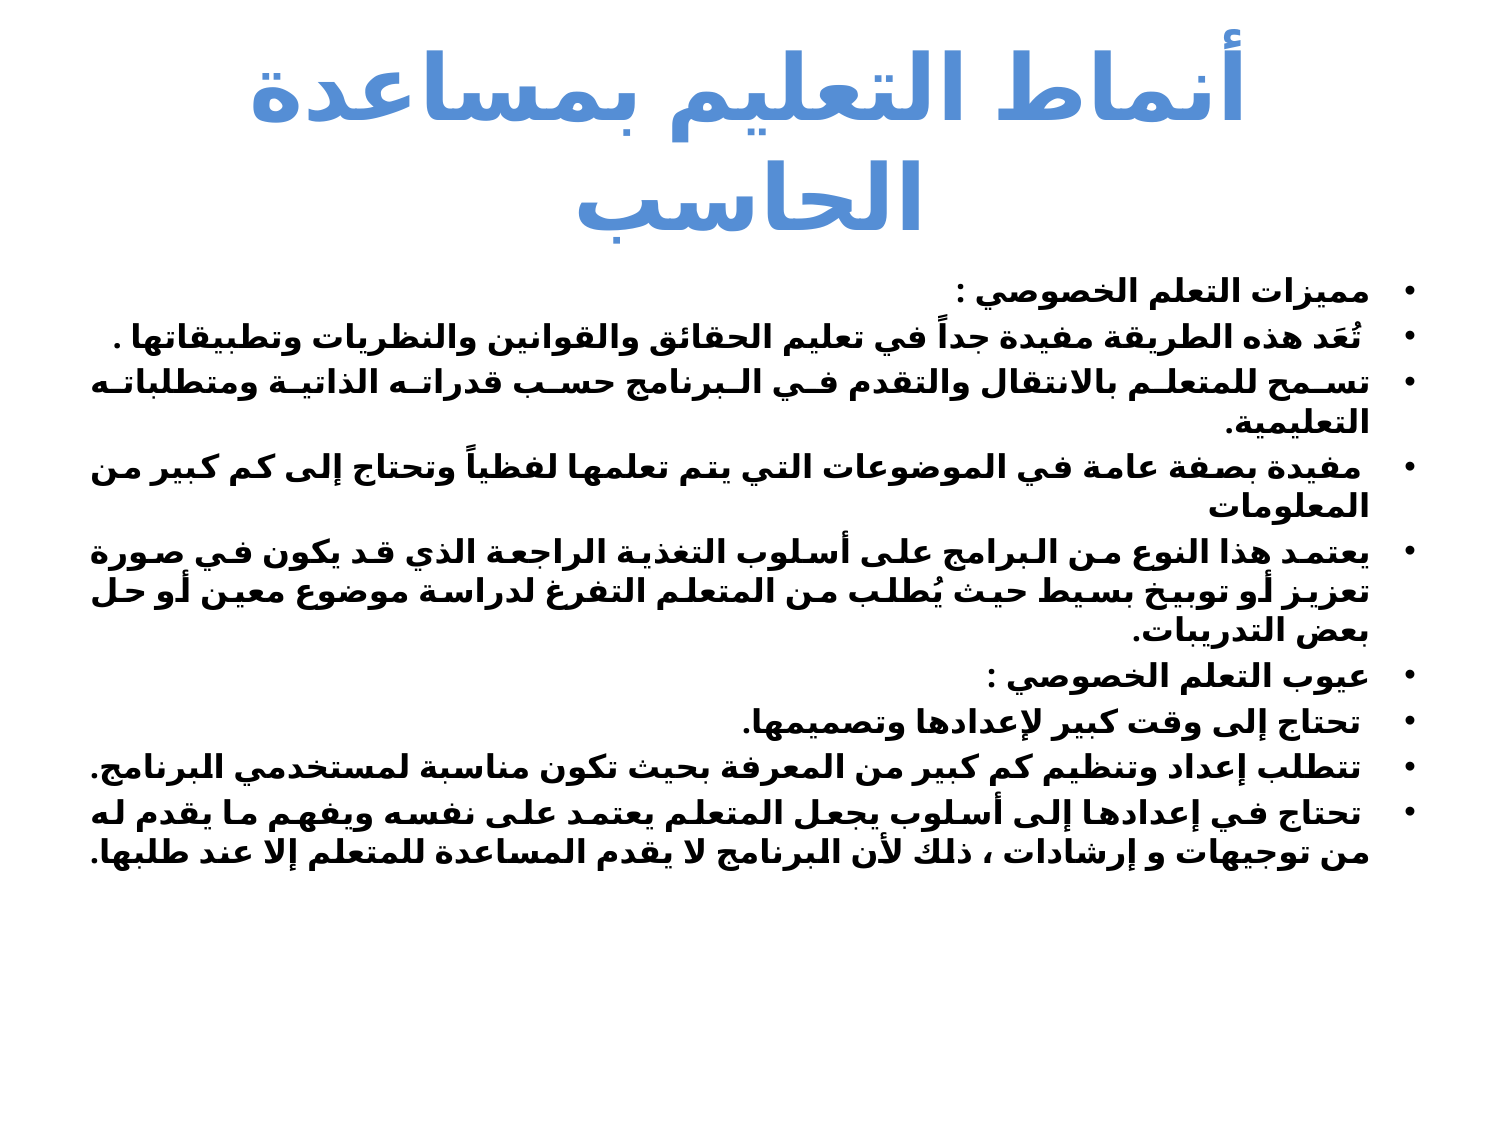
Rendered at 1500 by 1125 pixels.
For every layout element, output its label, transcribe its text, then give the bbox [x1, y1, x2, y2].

list مميزات التعلم الخصوصي : تُعَد هذه الطريقة مفيدة جداً في تعليم الحقائق والقوانين والنظريات وتطبيقاتها . تسمح للمتعلم بالانتقال والتقدم في البرنامج حسب قدراته الذاتية ومتطلباته التعليمية. مفيدة بصفة عامة في الموضوعات التي يتم تعلمها لفظياً وتحتاج إلى كم كبير من المعلومات يعتمد هذا النوع من البرامج على أسلوب التغذية الراجعة الذي قد يكون في صورة تعزيز أو توبيخ بسيط حيث يُطلب من المتعلم التفرغ لدراسة موضوع معين أو حل بعض التدريبات. عيوب التعلم الخصوصي : تحتاج إلى وقت كبير لإعدادها وتصميمها. تتطلب إعداد وتنظيم كم كبير من المعرفة بحيث تكون مناسبة لمستخدمي البرنامج. تحتاج في إعدادها إلى أسلوب يجعل المتعلم يعتمد على نفسه ويفهم ما يقدم له من توجيهات و إرشادات ، ذلك لأن البرنامج لا يقدم المساعدة للمتعلم إلا عند طلبها. [75, 262, 1425, 1005]
title أنماط التعليم بمساعدة الحاسب [75, 45, 1425, 233]
